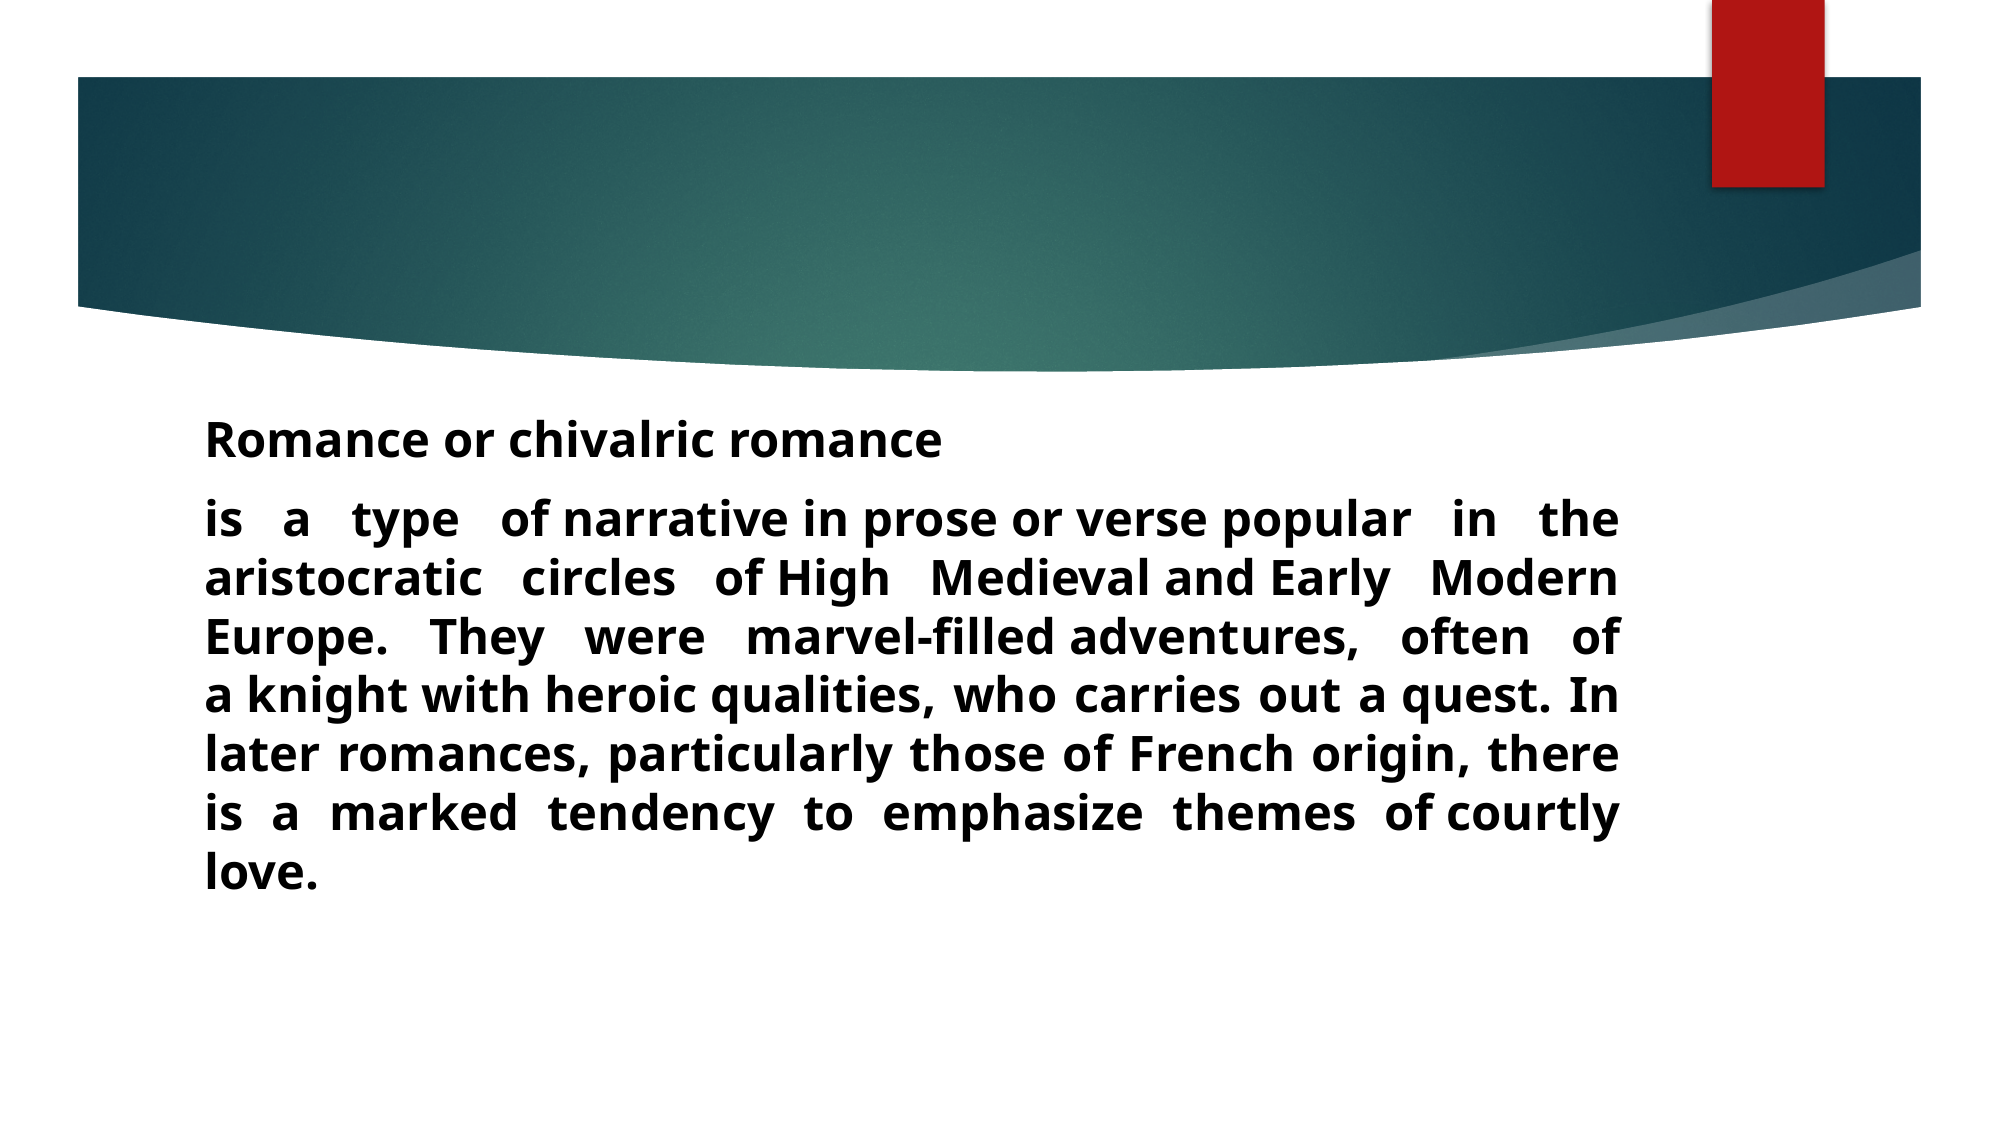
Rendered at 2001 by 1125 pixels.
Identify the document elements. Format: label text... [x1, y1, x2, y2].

list Romance or chivalric romance is a type of narrative in prose or verse popular in the aristocratic circles of High Medieval and Early Modern Europe. They were marvel-filled adventures, often of a knight with heroic qualities, who carries out a quest. In later romances, particularly those of French origin, there is a marked tendency to emphasize themes of courtly love. [189, 400, 1638, 988]
